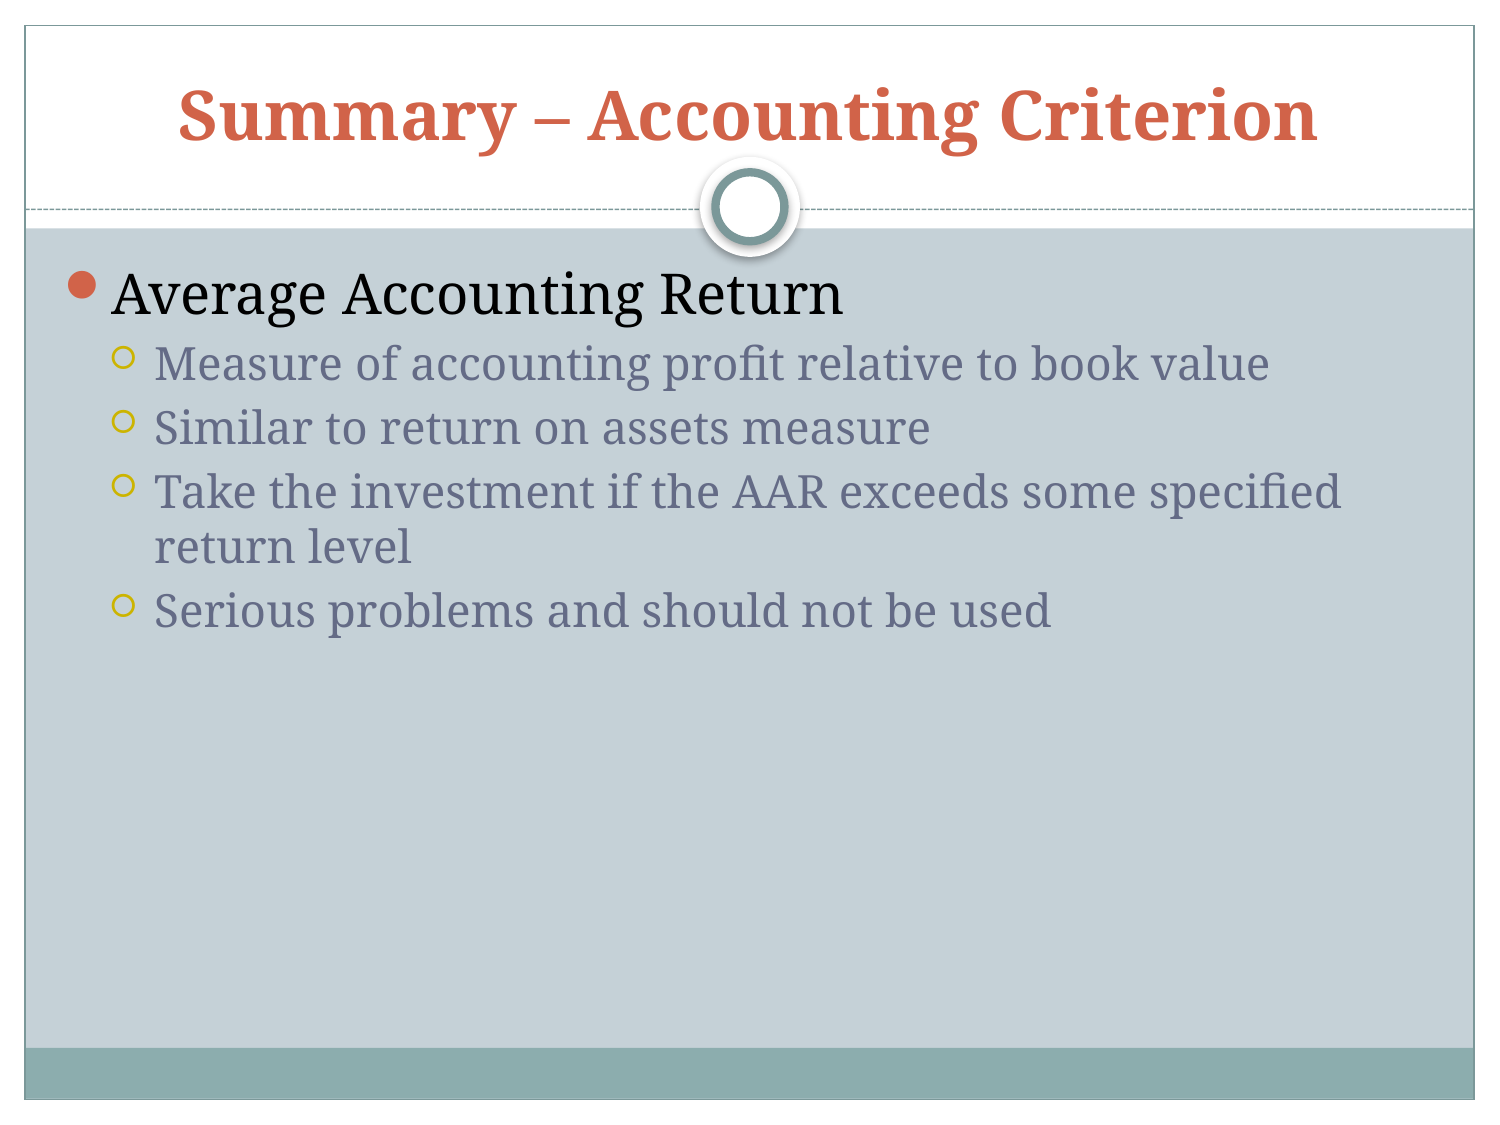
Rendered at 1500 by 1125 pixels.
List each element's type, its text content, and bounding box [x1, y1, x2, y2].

title Summary – Accounting Criterion [49, 37, 1450, 162]
list Average Accounting Return Measure of accounting profit relative to book value Similar to return on assets measure Take the investment if the AAR exceeds some specified return level Serious problems and should not be used [49, 250, 1445, 1001]
